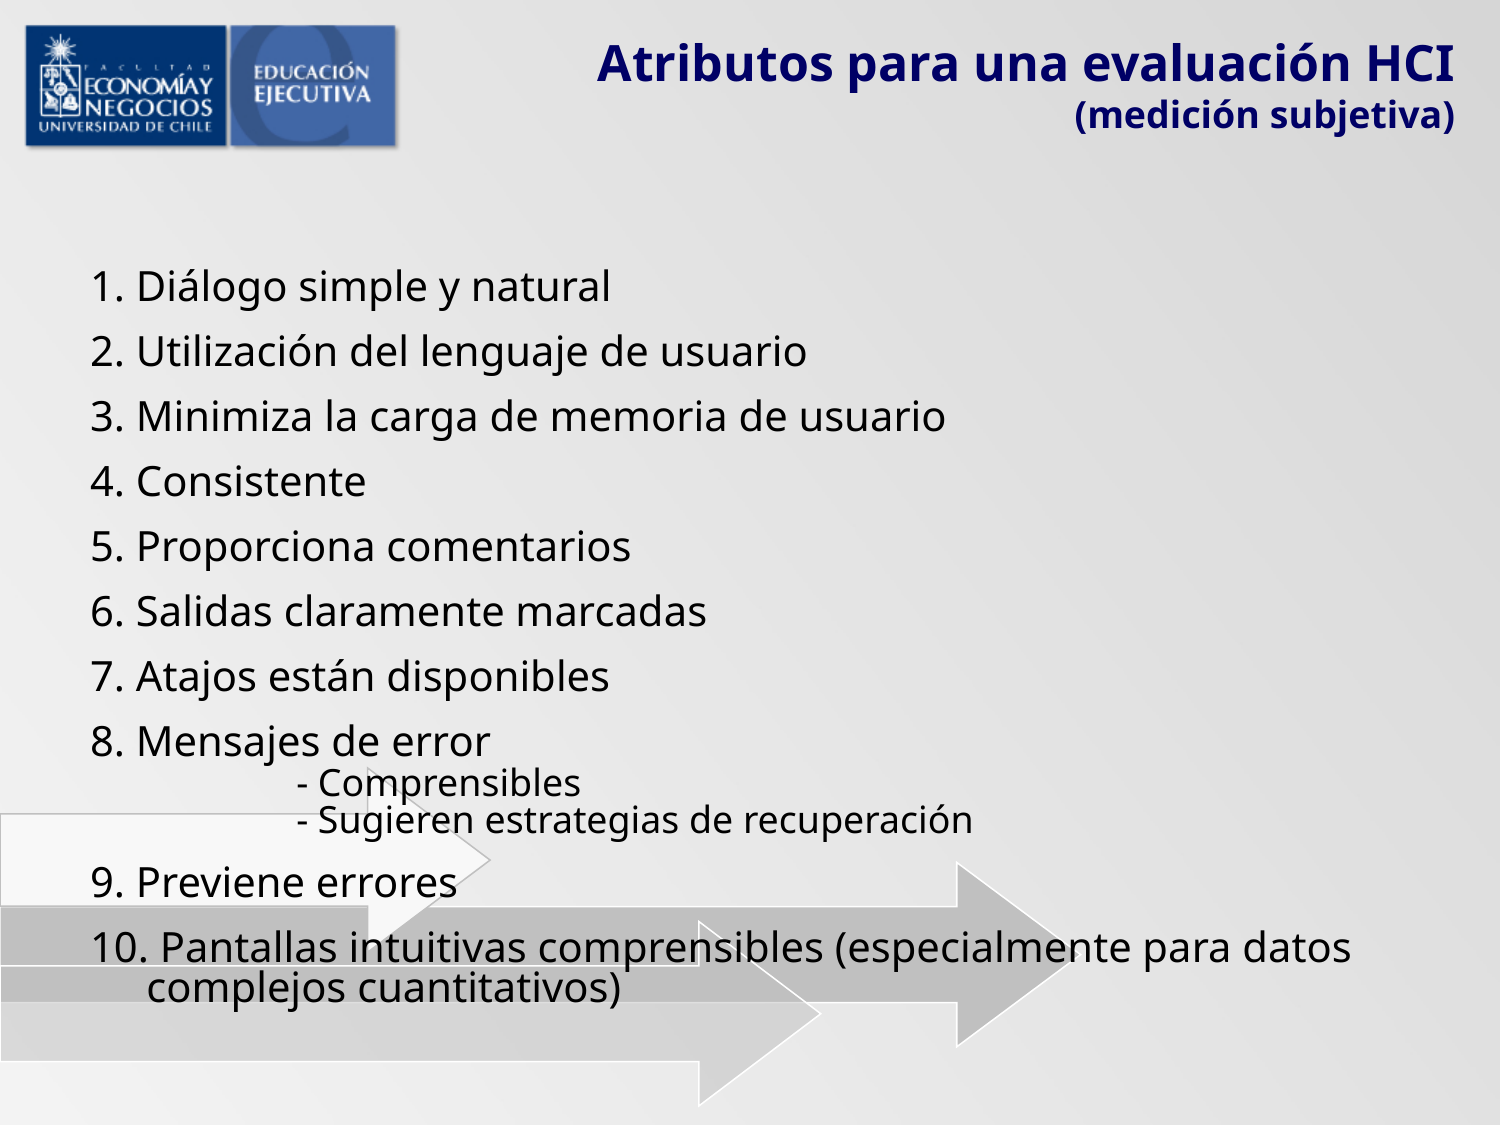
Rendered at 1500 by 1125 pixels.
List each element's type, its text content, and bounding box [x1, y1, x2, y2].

title Atributos para una evaluación HCI (medición subjetiva) [395, 18, 1471, 150]
picture [0, 0, 1500, 1125]
list 1. Diálogo simple y natural 2. Utilización del lenguaje de usuario 3. Minimiza la carga de memoria de usuario 4. Consistente 5. Proporciona comentarios 6. Salidas claramente marcadas 7. Atajos están disponibles 8. Mensajes de error - Comprensibles - Sugieren estrategias de recuperación 9. Previene errores 10. Pantallas intuitivas comprensibles (especialmente para datos complejos cuantitativos) [74, 262, 1426, 1071]
